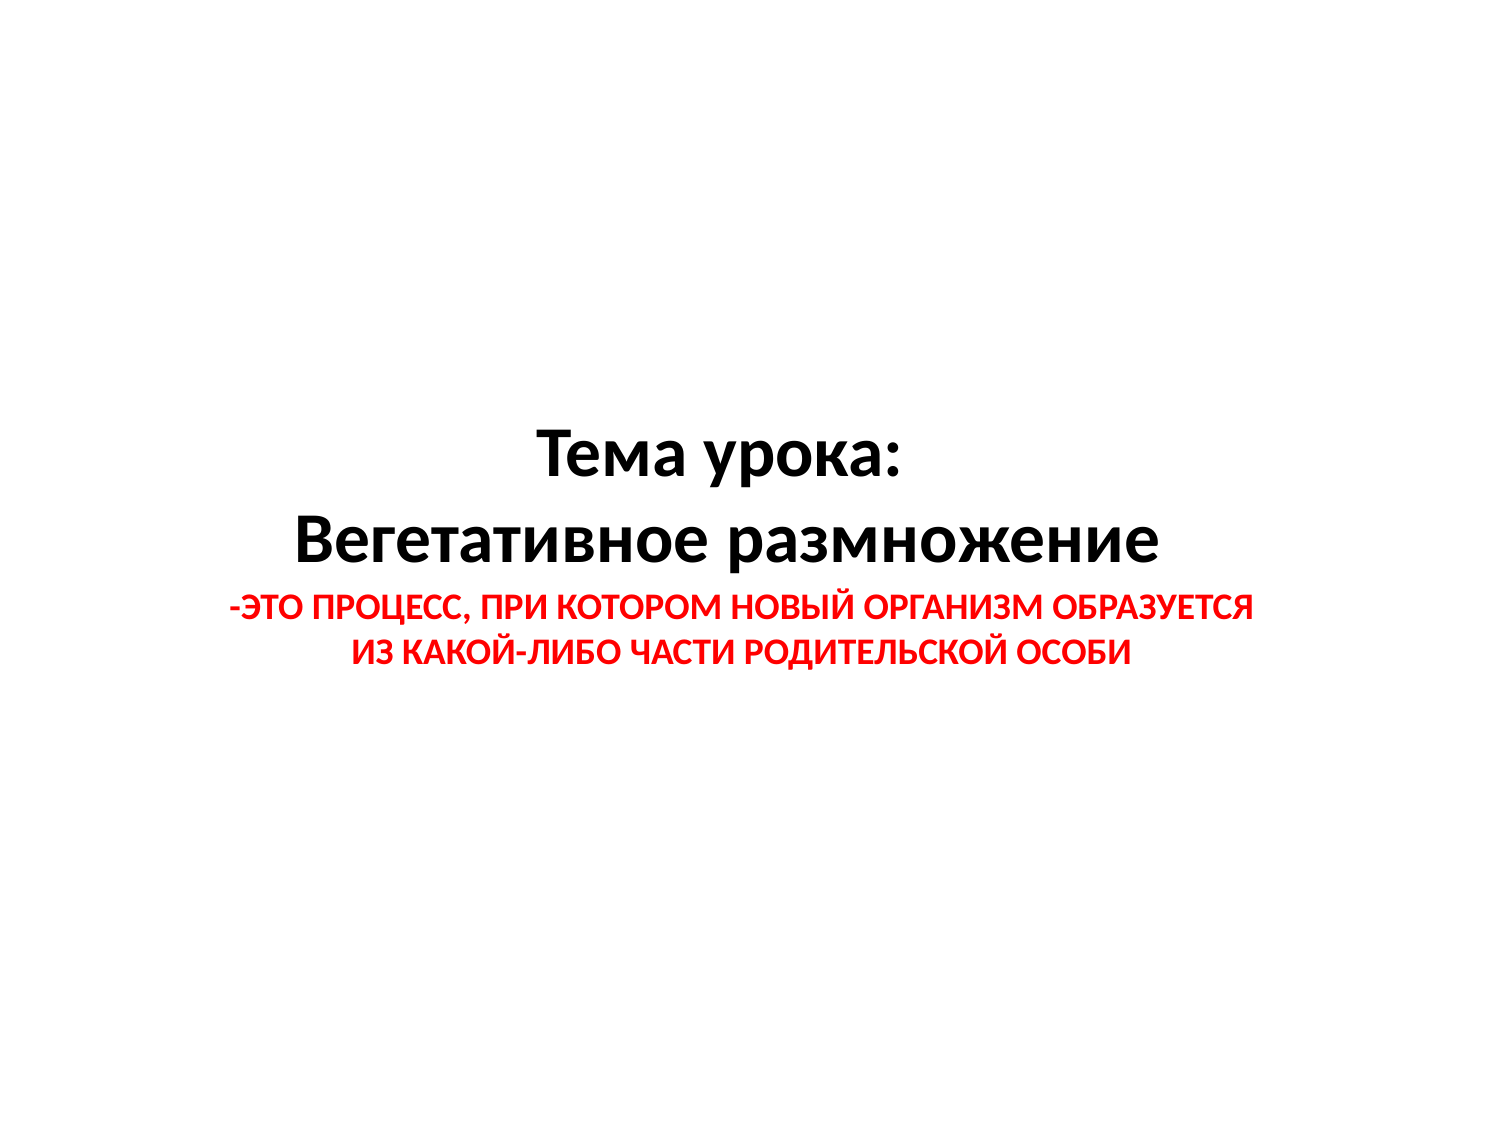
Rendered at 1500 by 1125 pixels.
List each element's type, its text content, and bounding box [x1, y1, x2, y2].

text_box -ЭТО ПРОЦЕСС, ПРИ КОТОРОМ НОВЫЙ ОРГАНИЗМ ОБРАЗУЕТСЯ ИЗ КАКОЙ-ЛИБО ЧАСТИ РОДИТЕЛЬСКОЙ ОСОБИ [64, 574, 1428, 679]
title Тема урока: Вегетативное размножение [53, 397, 1404, 585]
